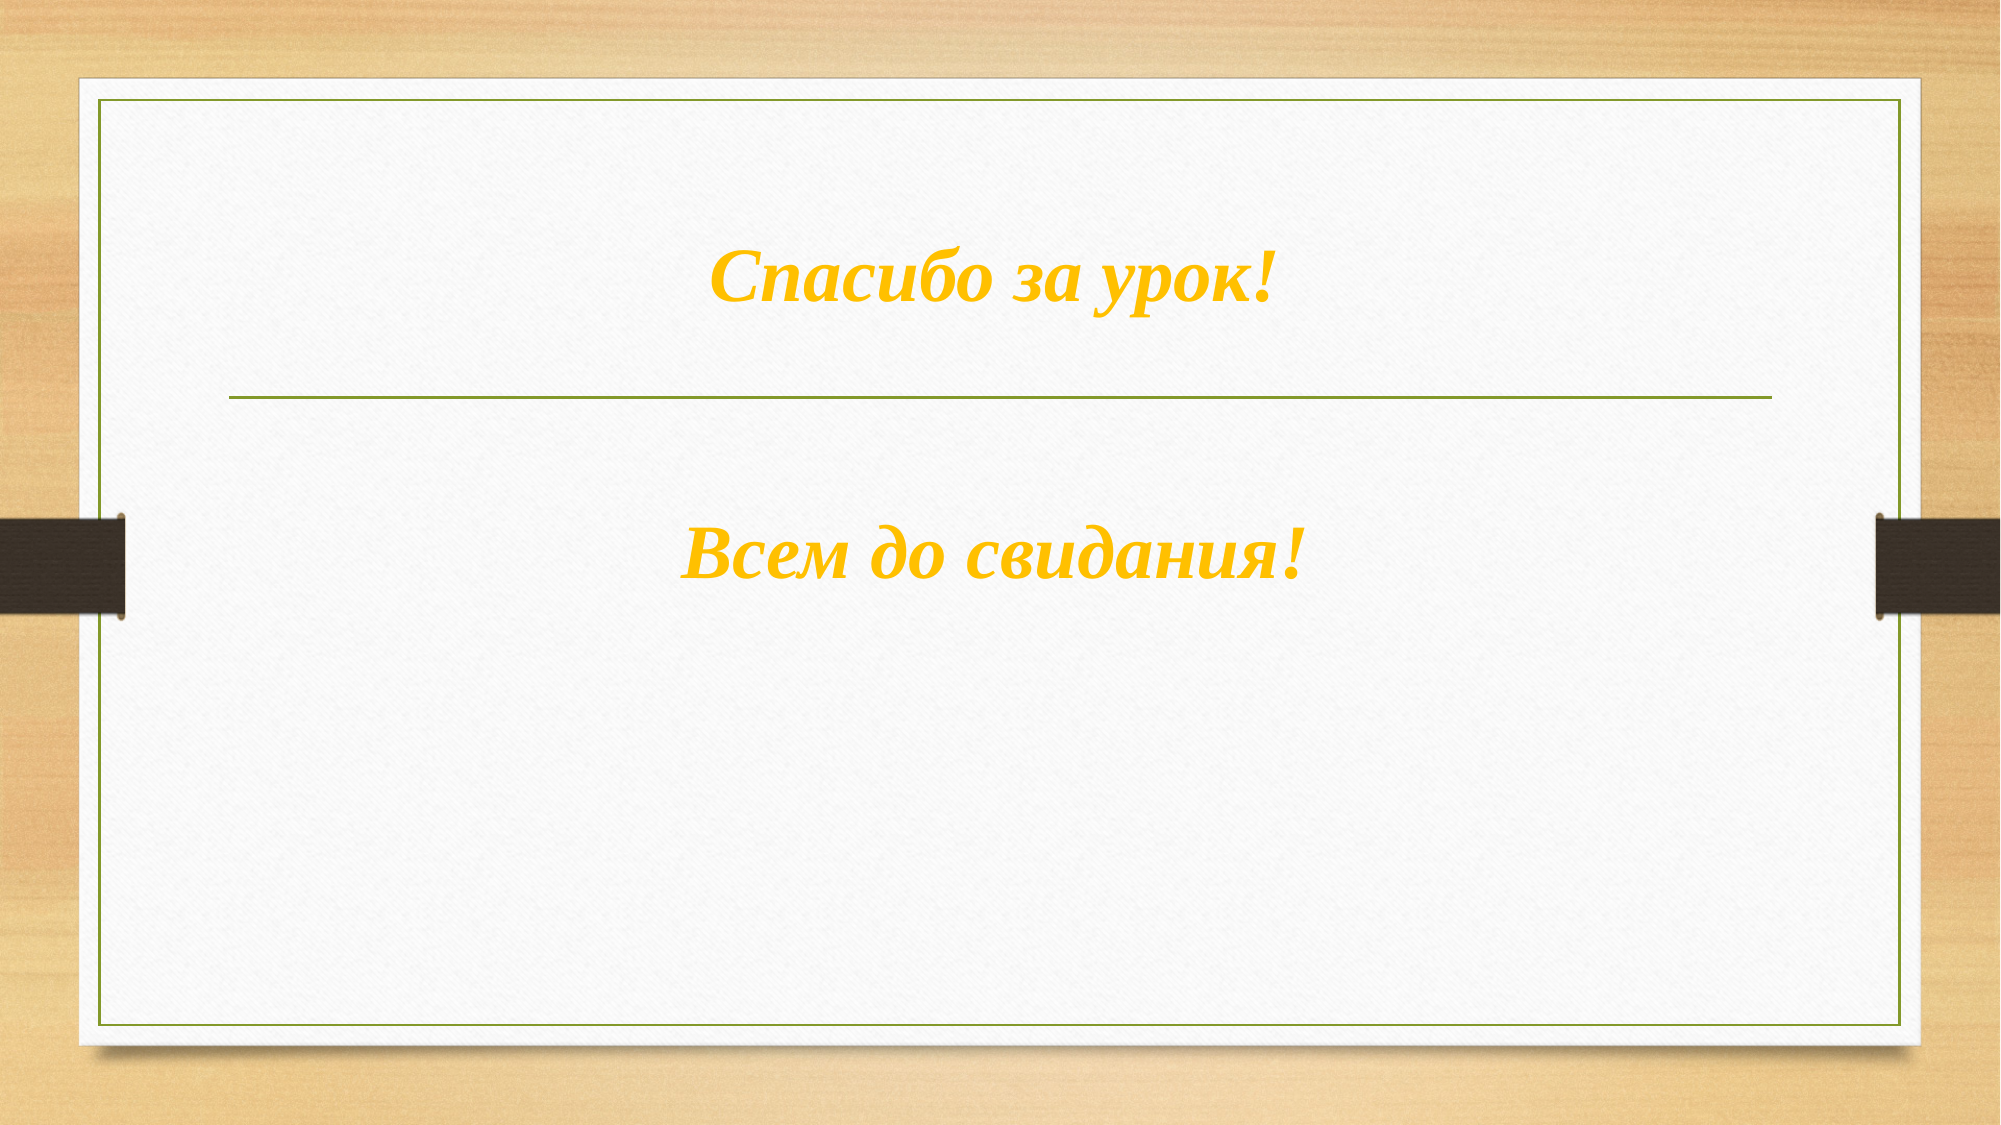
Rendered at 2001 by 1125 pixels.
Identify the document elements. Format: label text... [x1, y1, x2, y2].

picture [0, 0, 2001, 1125]
title Спасибо за урок! Всем до свидания! [208, 214, 1784, 697]
